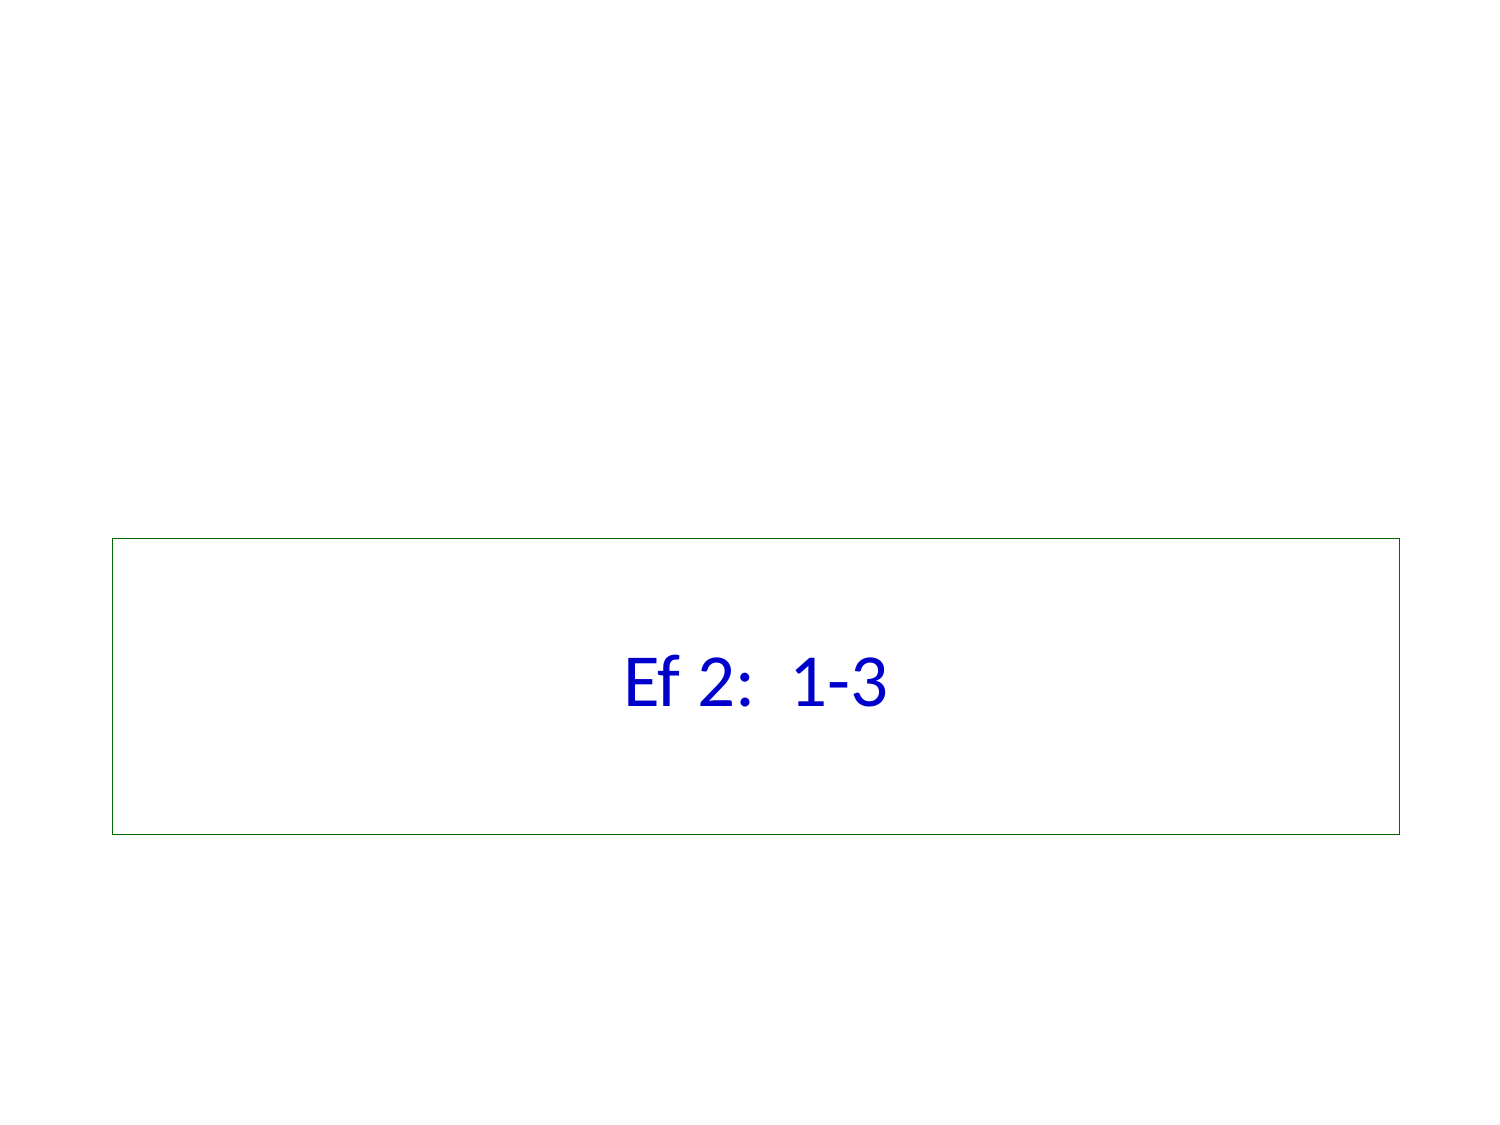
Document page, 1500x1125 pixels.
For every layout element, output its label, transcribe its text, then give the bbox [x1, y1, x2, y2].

list Ef 2: 1-3 [112, 538, 1400, 835]
